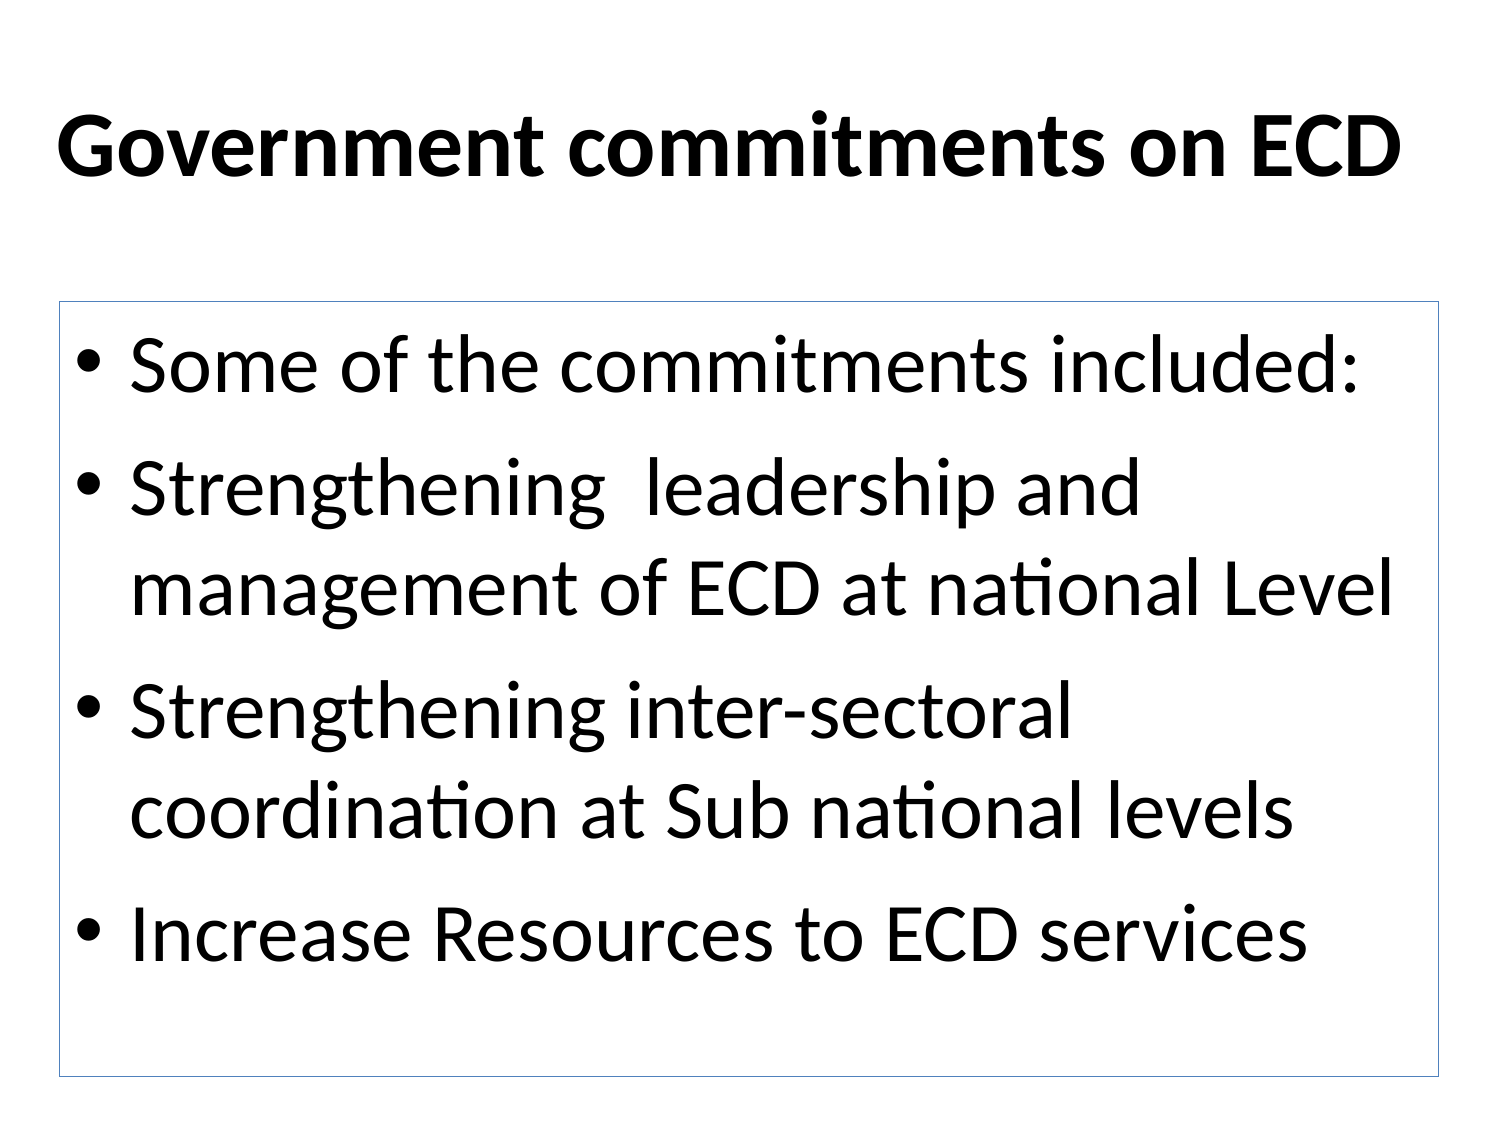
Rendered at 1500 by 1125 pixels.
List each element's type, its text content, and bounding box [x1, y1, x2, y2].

list Some of the commitments included: Strengthening leadership and management of ECD at national Level Strengthening inter-sectoral coordination at Sub national levels Increase Resources to ECD services [59, 301, 1439, 1077]
title Government commitments on ECD [35, 45, 1425, 233]
